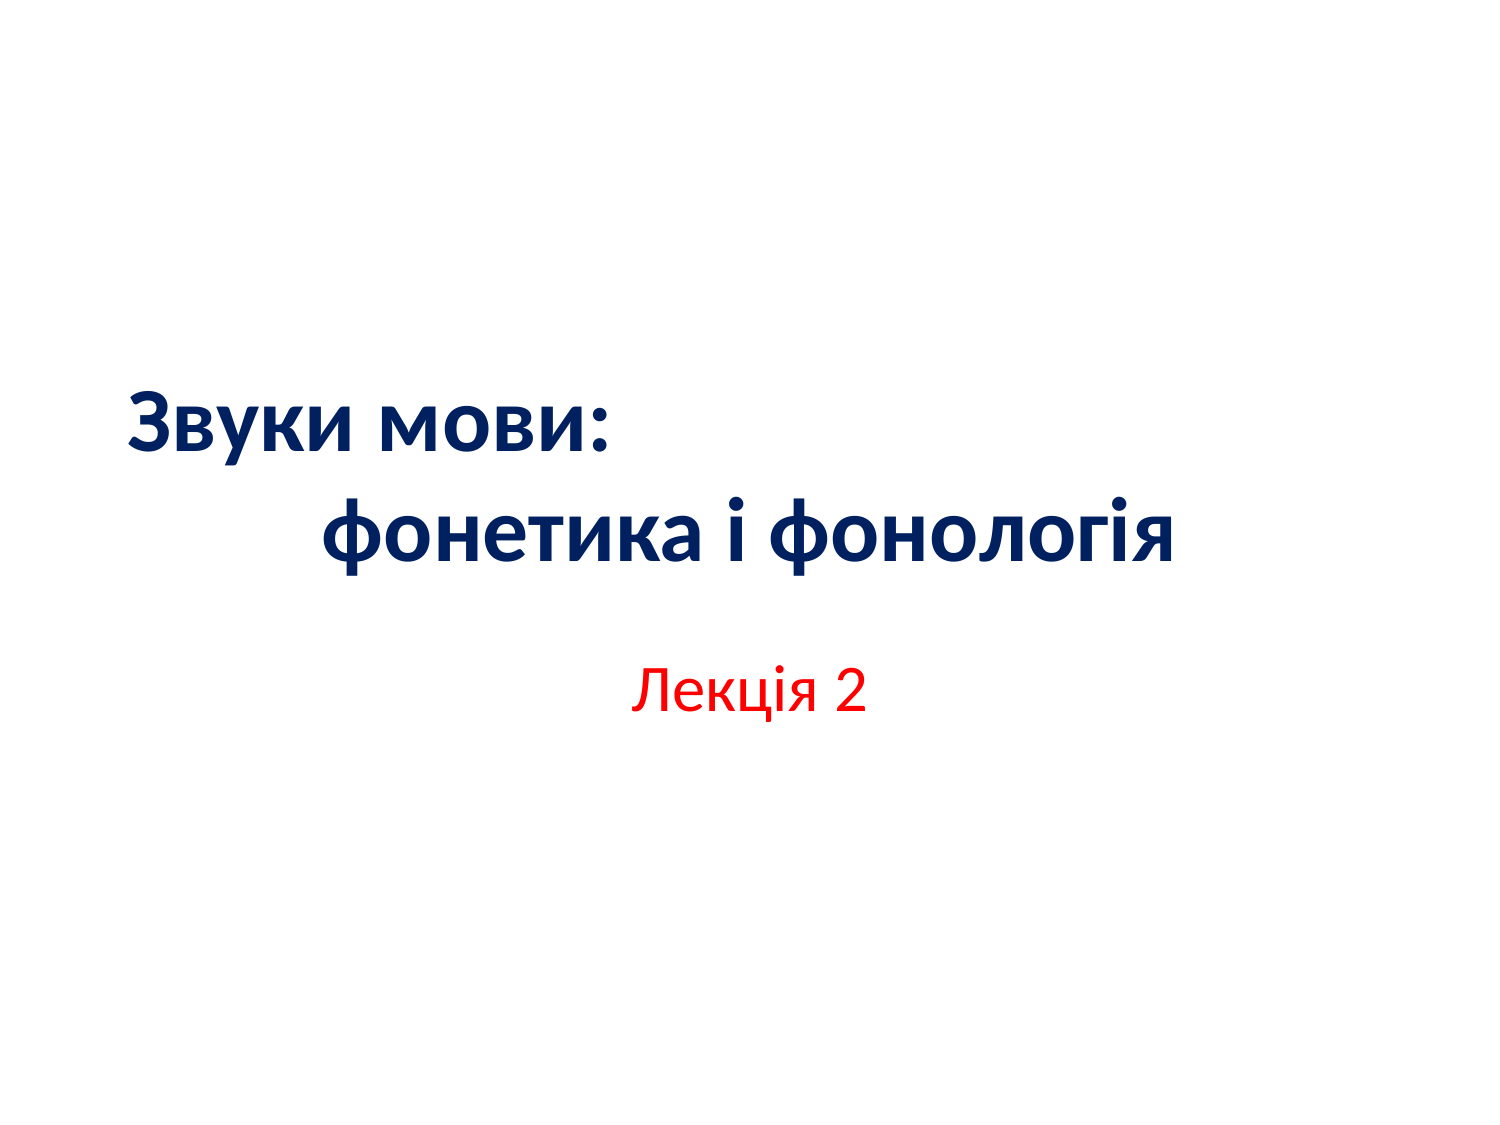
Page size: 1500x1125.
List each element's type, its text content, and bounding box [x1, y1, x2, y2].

text_box Звуки мови: фонетика і фонологія [112, 349, 1388, 591]
text_box Лекція 2 [225, 637, 1275, 925]
